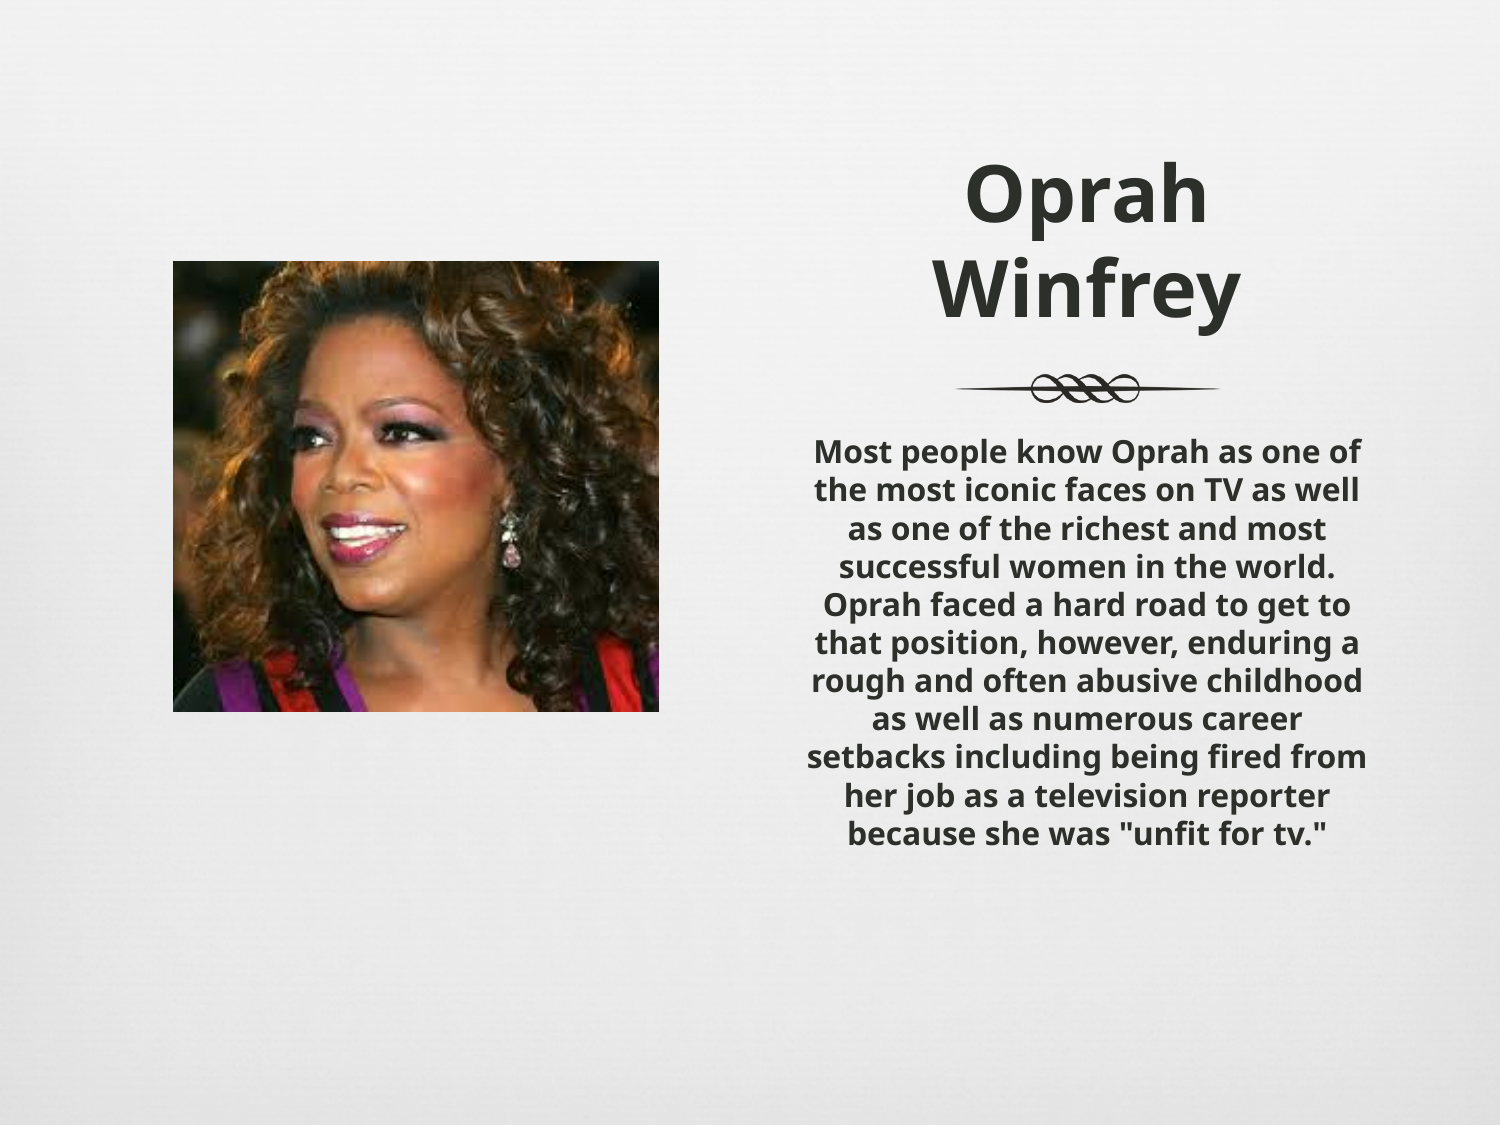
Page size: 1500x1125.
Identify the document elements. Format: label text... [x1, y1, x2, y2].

list Most people know Oprah as one of the most iconic faces on TV as well as one of the richest and most successful women in the world. Oprah faced a hard road to get to that position, however, enduring a rough and often abusive childhood as well as numerous career setbacks including being fired from her job as a television reporter because she was "unfit for tv." [787, 424, 1388, 900]
picture [172, 260, 660, 712]
picture [952, 374, 1223, 403]
title Oprah Winfrey [787, 149, 1388, 341]
